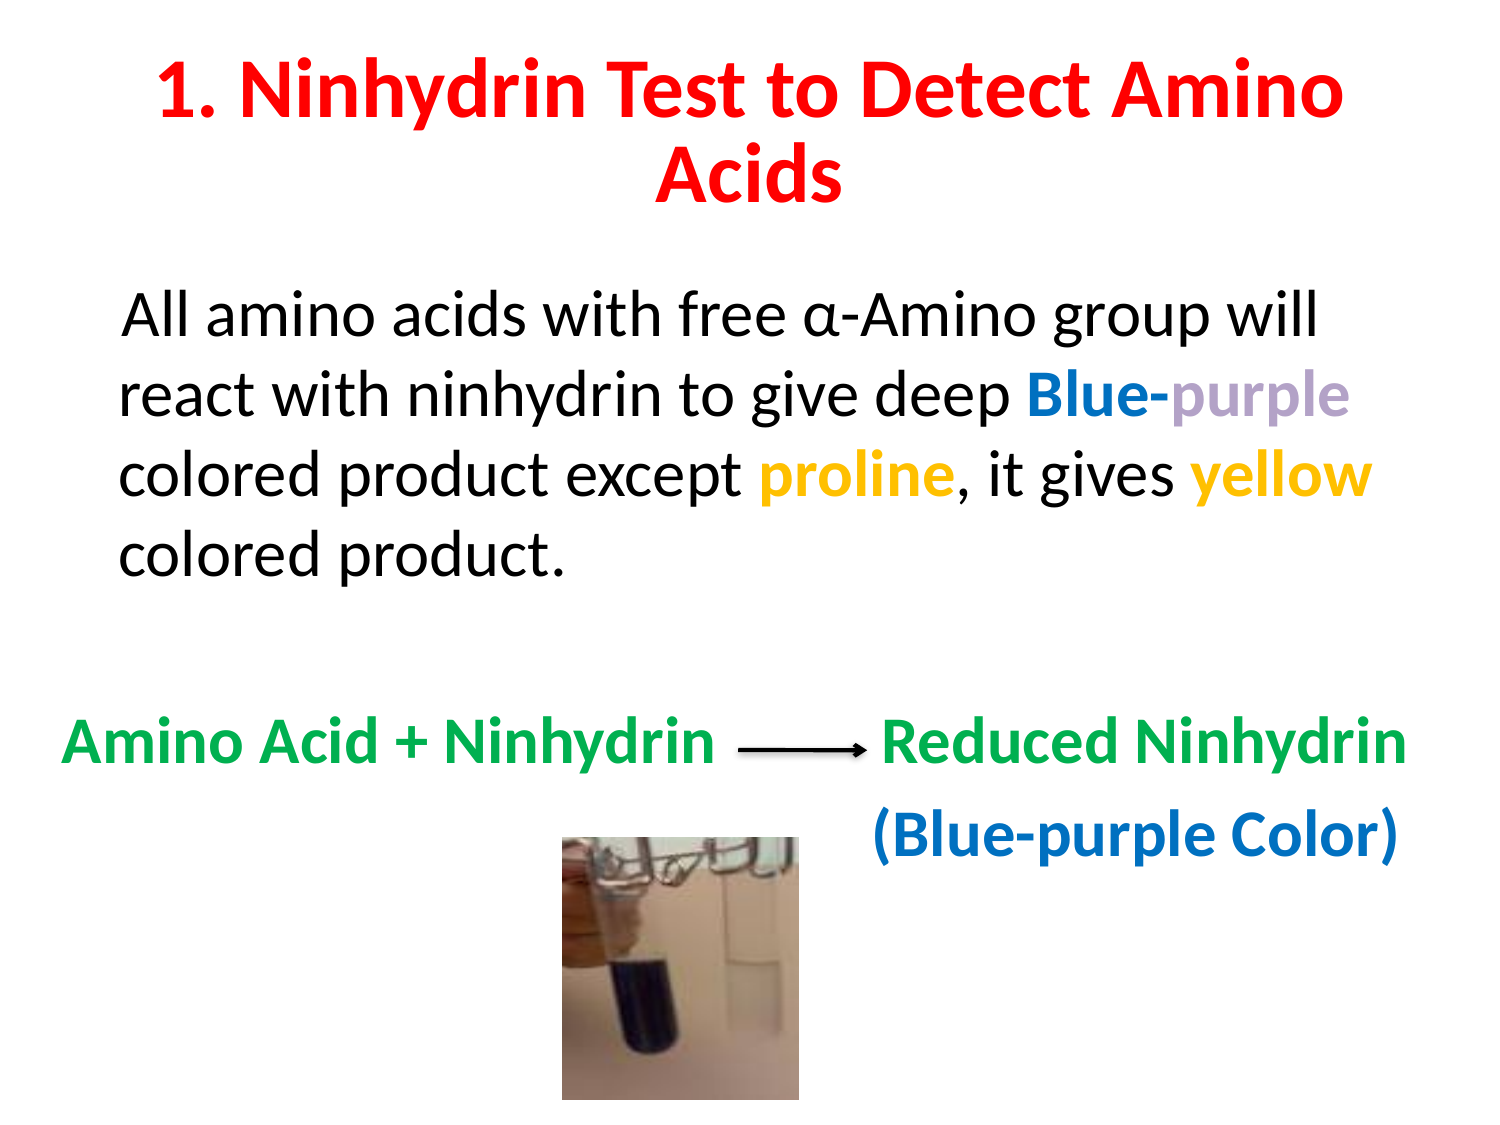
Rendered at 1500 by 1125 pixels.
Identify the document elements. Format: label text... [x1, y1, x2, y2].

list All amino acids with free α-Amino group will react with ninhydrin to give deep Blue-purple colored product except proline, it gives yellow colored product. Amino Acid + Ninhydrin Reduced Ninhydrin (Blue-purple Color) [46, 262, 1425, 1005]
title 1. Ninhydrin Test to Detect Amino Acids [75, 45, 1425, 233]
picture [562, 837, 799, 1101]
